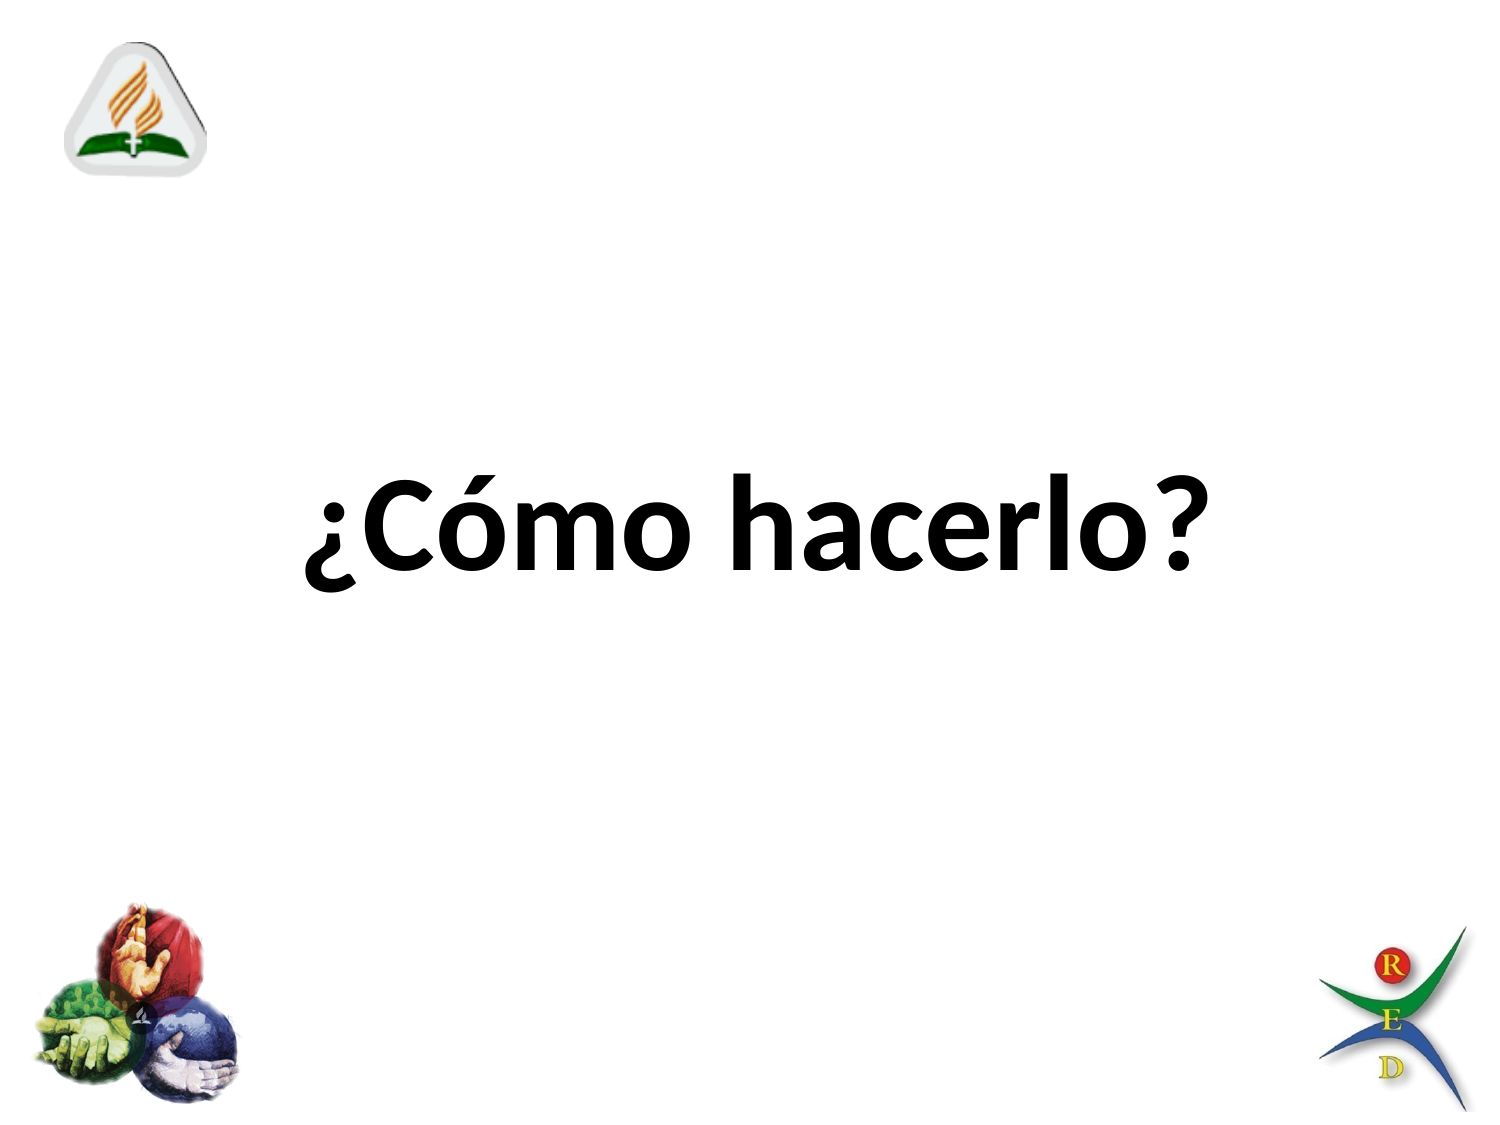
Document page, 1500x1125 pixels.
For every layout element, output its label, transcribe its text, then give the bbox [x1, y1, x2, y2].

picture [29, 898, 243, 1107]
title ¿Cómo hacerlo? [82, 421, 1432, 610]
picture [1298, 925, 1489, 1112]
picture [64, 42, 207, 187]
